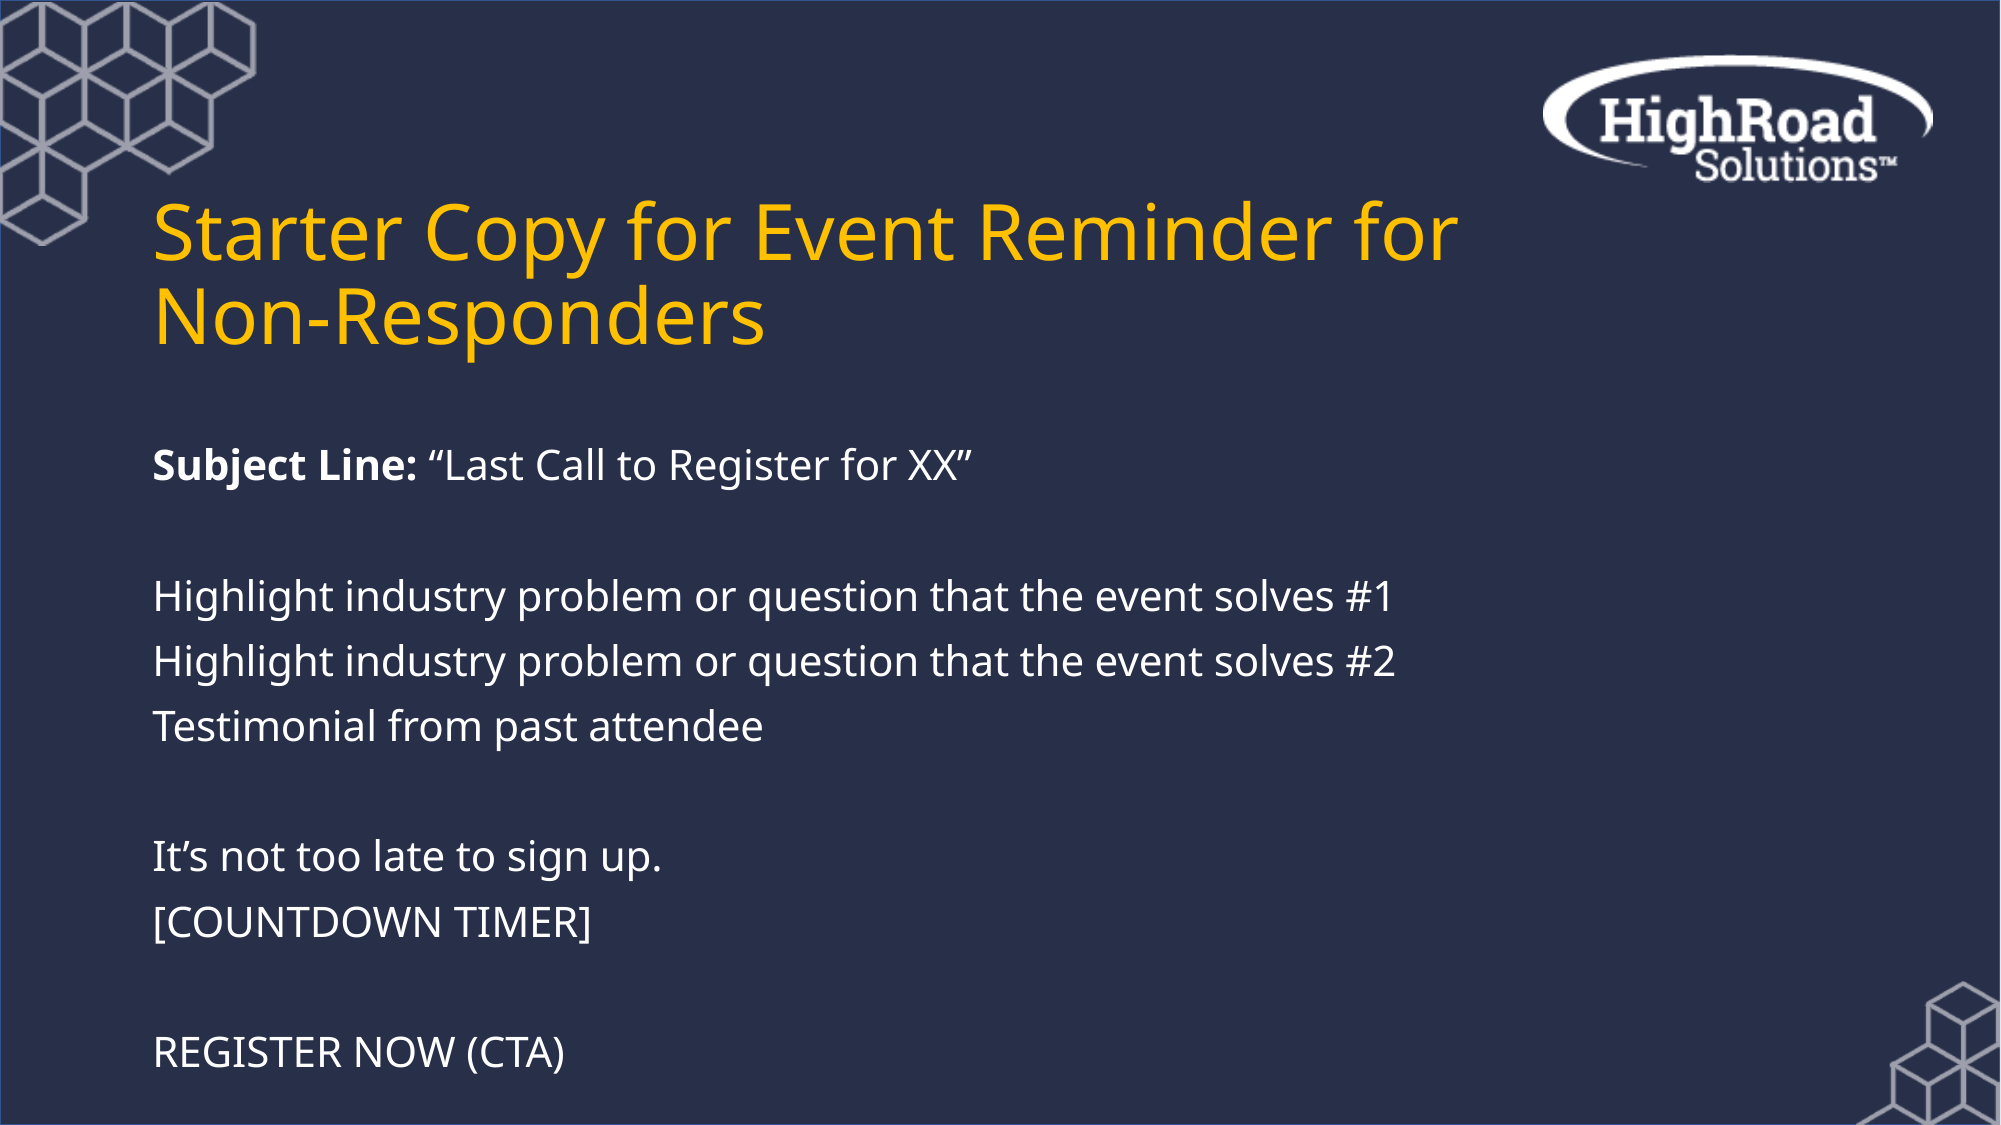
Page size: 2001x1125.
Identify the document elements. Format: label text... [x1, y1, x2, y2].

list Subject Line: “Last Call to Register for XX” Highlight industry problem or question that the event solves #1 Highlight industry problem or question that the event solves #2 Testimonial from past attendee It’s not too late to sign up. [COUNTDOWN TIMER] REGISTER NOW (CTA) [137, 431, 1863, 1090]
picture [1855, 981, 2000, 1125]
picture [1543, 54, 1933, 183]
title Starter Copy for Event Reminder for Non-Responders [137, 183, 1863, 371]
picture [0, 2, 330, 246]
